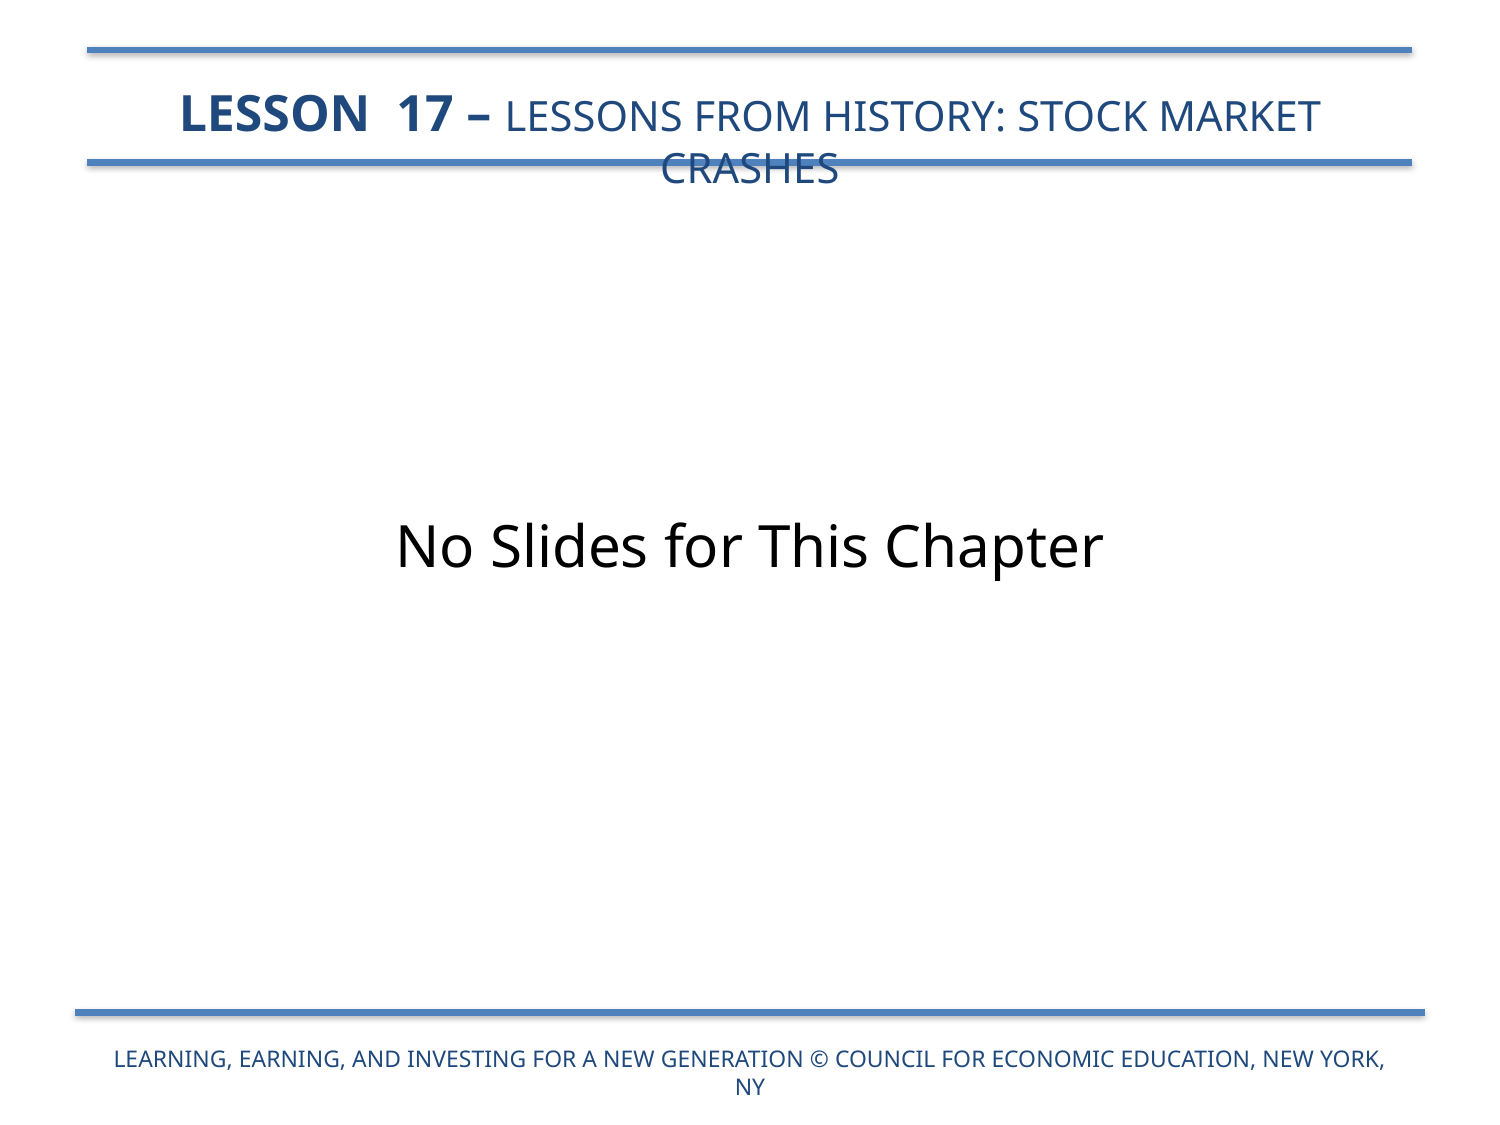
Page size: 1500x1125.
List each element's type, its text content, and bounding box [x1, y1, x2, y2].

title No Slides for This Chapter [75, 450, 1425, 638]
text_box Lesson 17 – Lessons From History: Stock Market Crashes [87, 163, 1413, 200]
text_box Lesson 17 – Lessons From History: Stock Market Crashes [87, 74, 1413, 162]
